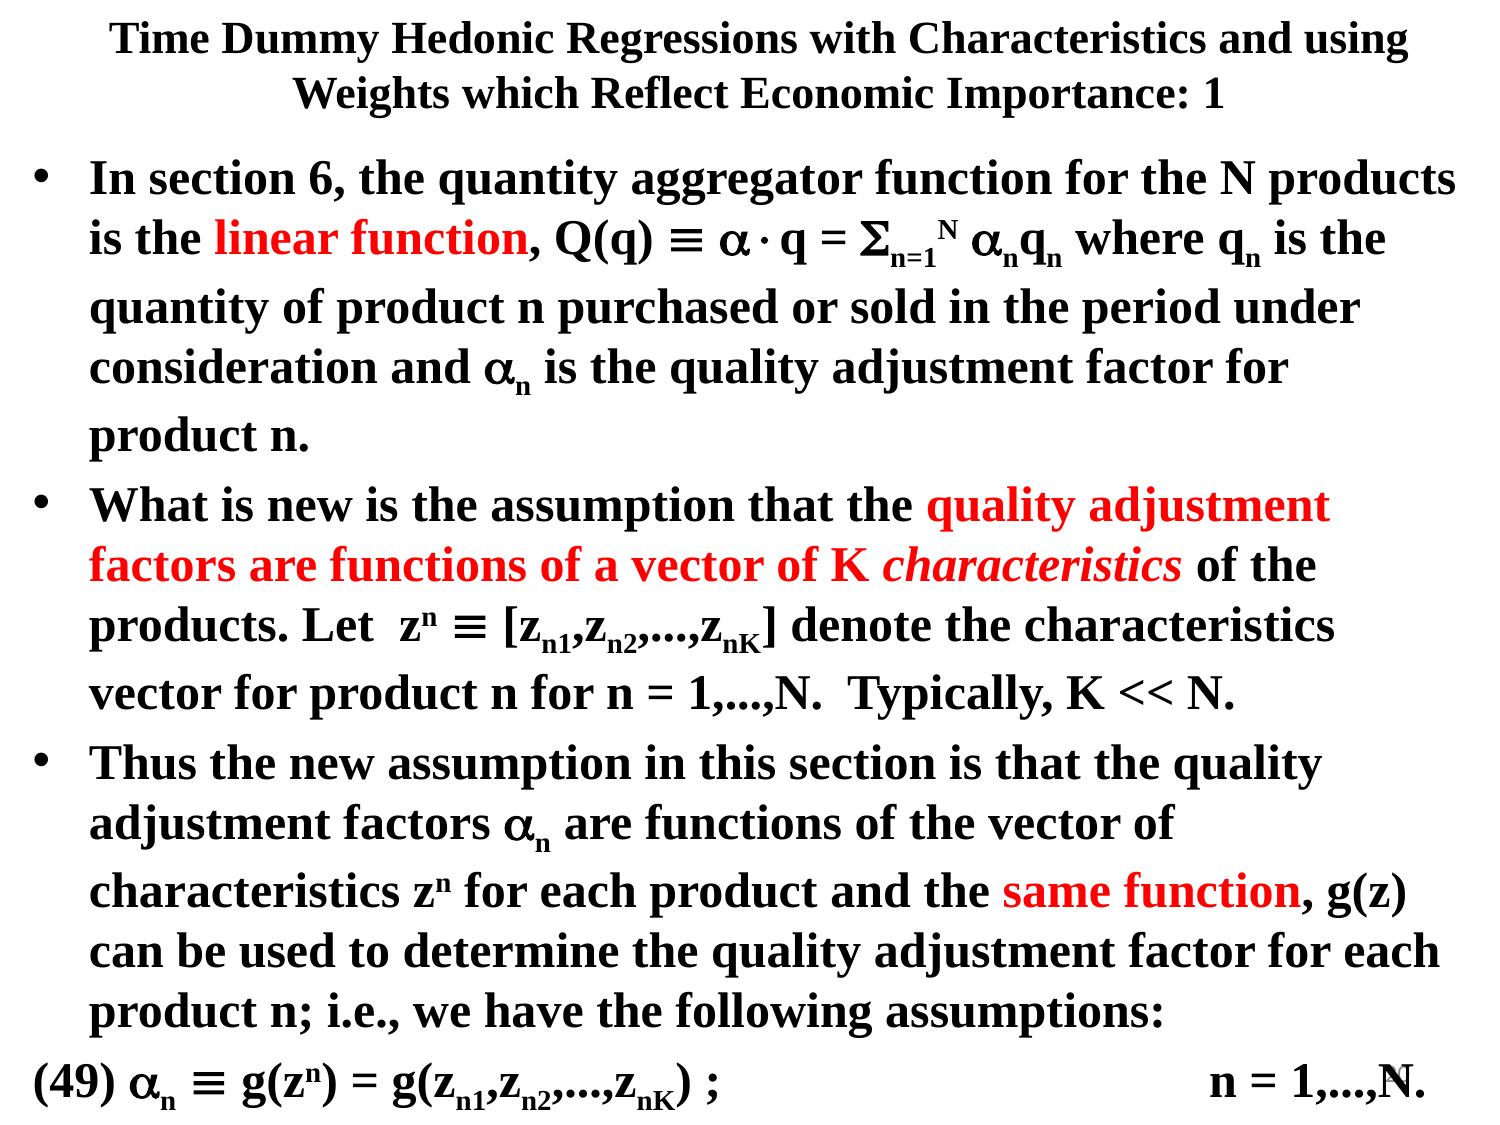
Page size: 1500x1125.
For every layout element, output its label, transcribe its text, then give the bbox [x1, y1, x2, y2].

title Time Dummy Hedonic Regressions with Characteristics and using Weights which Reflect Economic Importance: 1 [17, 0, 1500, 126]
list In section 6, the quantity aggregator function for the N products is the linear function, Q(q)  q = n=1N nqn where qn is the quantity of product n purchased or sold in the period under consideration and n is the quality adjustment factor for product n. What is new is the assumption that the quality adjustment factors are functions of a vector of K characteristics of the products. Let zn  [zn1,zn2,...,znK] denote the characteristics vector for product n for n = 1,...,N. Typically, K << N. Thus the new assumption in this section is that the quality adjustment factors n are functions of the vector of characteristics zn for each product and the same function, g(z) can be used to determine the quality adjustment factor for each product n; i.e., we have the following assumptions: (49) n  g(zn) = g(zn1,zn2,...,znK) ; n = 1,...,N. [17, 137, 1483, 1106]
slide_number 20 [1074, 1042, 1425, 1103]
